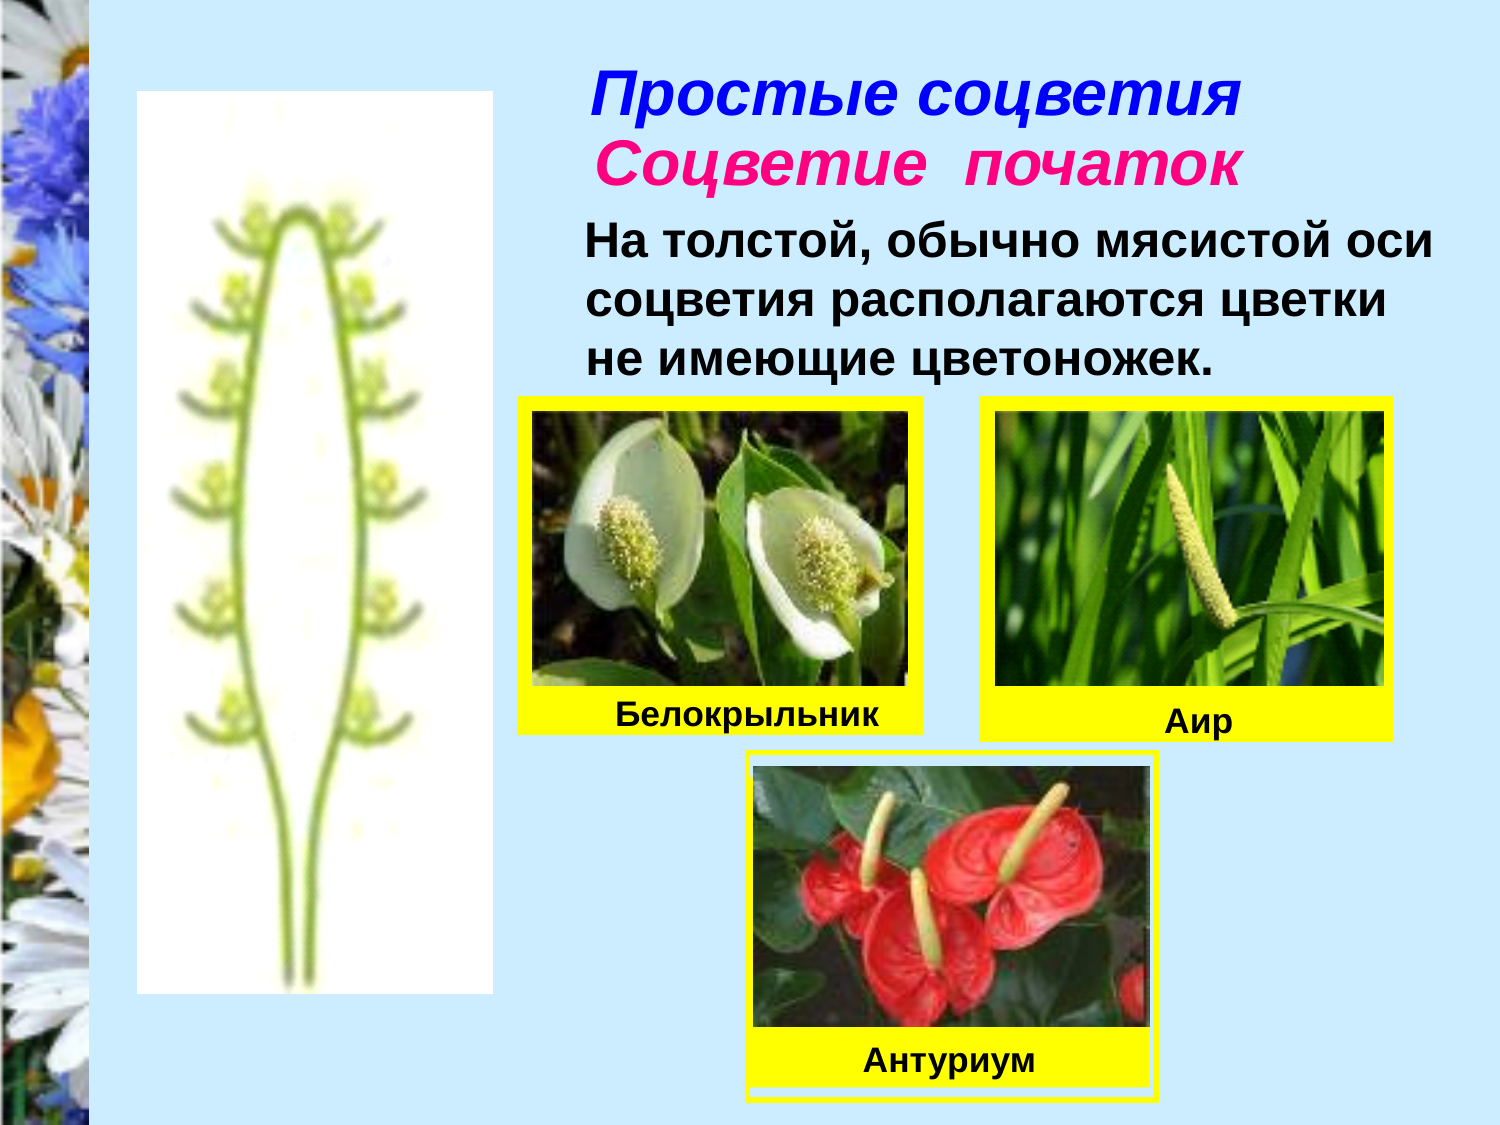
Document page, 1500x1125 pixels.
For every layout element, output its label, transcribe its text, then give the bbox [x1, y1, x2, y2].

picture [137, 90, 493, 994]
picture [0, 0, 89, 1125]
text_box соцветия располагаются цветки [585, 266, 1403, 327]
text_box Аир [1164, 697, 1234, 741]
text_box Антуриум [862, 1037, 1037, 1080]
text_box не имеющие цветоножек. [585, 324, 1215, 385]
text_box [981, 398, 1391, 740]
text_box Простые соцветия [590, 50, 1243, 129]
picture [995, 411, 1385, 687]
picture [532, 411, 909, 687]
text_box На толстой, обычно мясистой оси [584, 207, 1449, 268]
text_box [747, 752, 1156, 1101]
text_box Белокрыльник [615, 694, 880, 734]
picture [753, 765, 1150, 1027]
text_box Соцветие початок [595, 120, 1243, 199]
text_box [519, 398, 922, 733]
